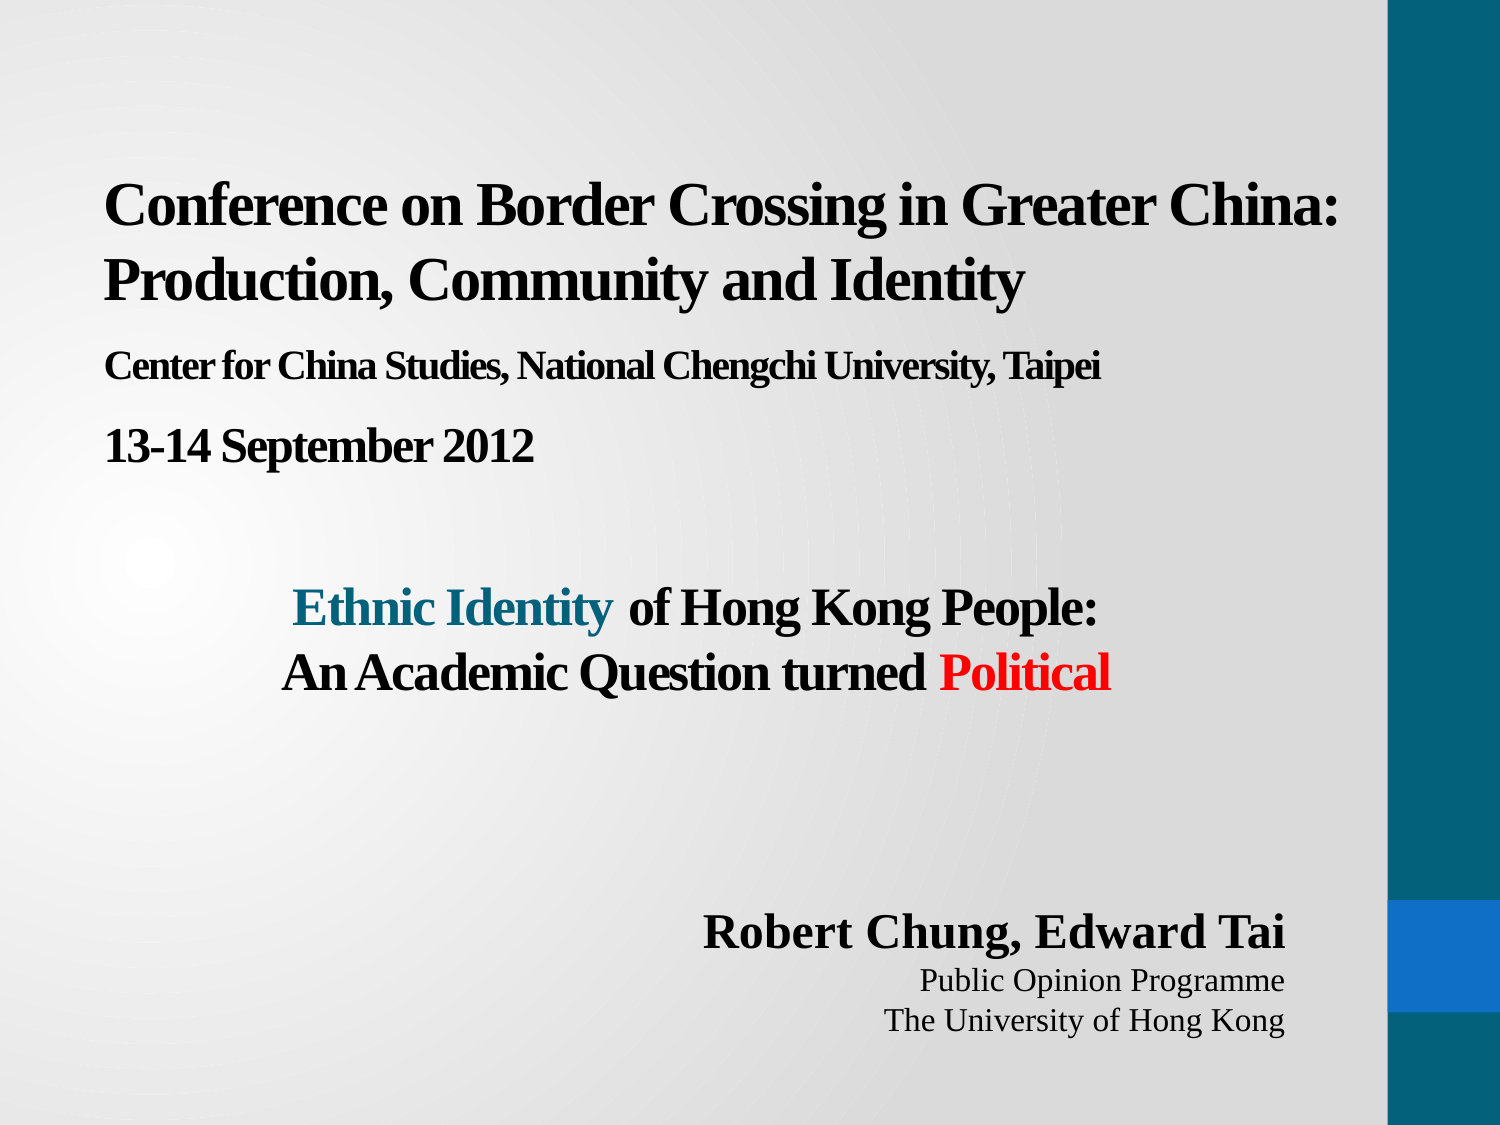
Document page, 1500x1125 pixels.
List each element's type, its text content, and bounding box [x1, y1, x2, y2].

text_box Ethnic Identity of Hong Kong People: An Academic Question turned Political [112, 574, 1282, 709]
title Conference on Border Crossing in Greater China: Production, Community and Identity Center for China Studies, National Chengchi University, Taipei 13-14 September 2012 [88, 125, 1365, 481]
subtitle Robert Chung, Edward Tai Public Opinion Programme The University of Hong Kong [234, 890, 1302, 1067]
